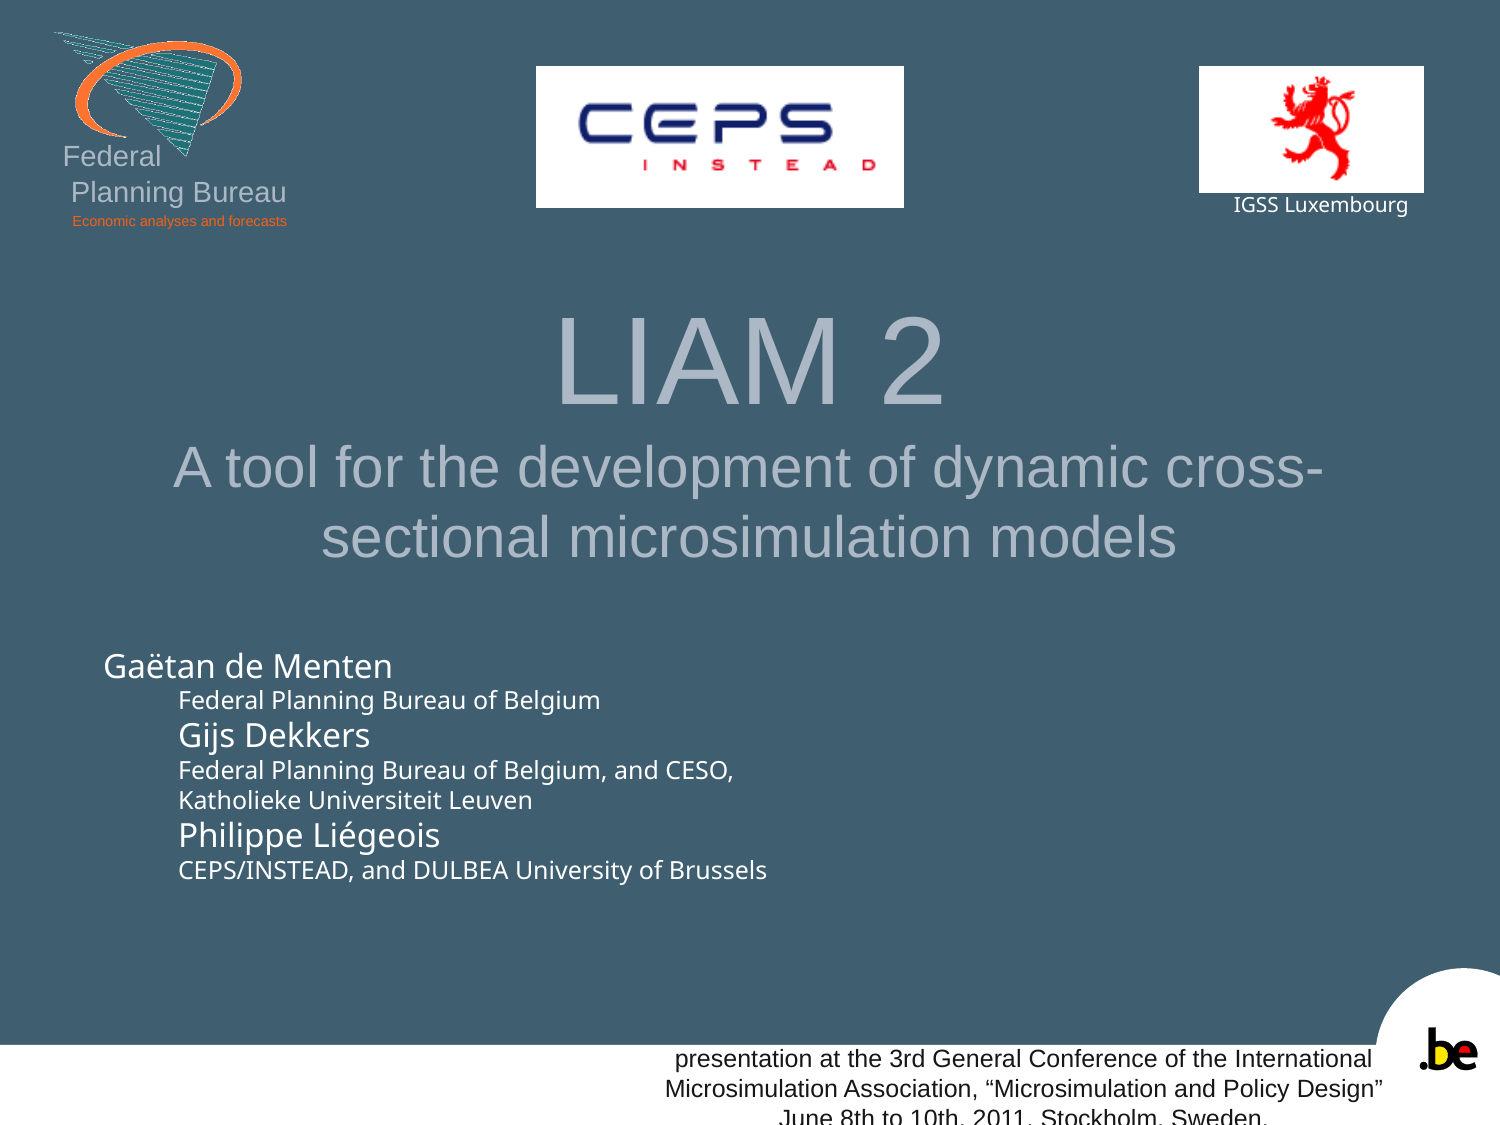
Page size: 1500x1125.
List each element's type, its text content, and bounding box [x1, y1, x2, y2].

text_box presentation at the 3rd General Conference of the International Microsimulation Association, “Microsimulation and Policy Design” June 8th to 10th, 2011, Stockholm, Sweden. [643, 1034, 1406, 1125]
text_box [1199, 66, 1424, 226]
text_box Gaëtan de Menten Federal Planning Bureau of Belgium Gijs Dekkers Federal Planning Bureau of Belgium, and CESO, Katholieke Universiteit Leuven Philippe Liégeois CEPS/INSTEAD, and DULBEA University of Brussels [88, 637, 1084, 892]
title LIAM 2 A tool for the development of dynamic cross-sectional microsimulation models [112, 274, 1388, 575]
picture [536, 66, 904, 209]
